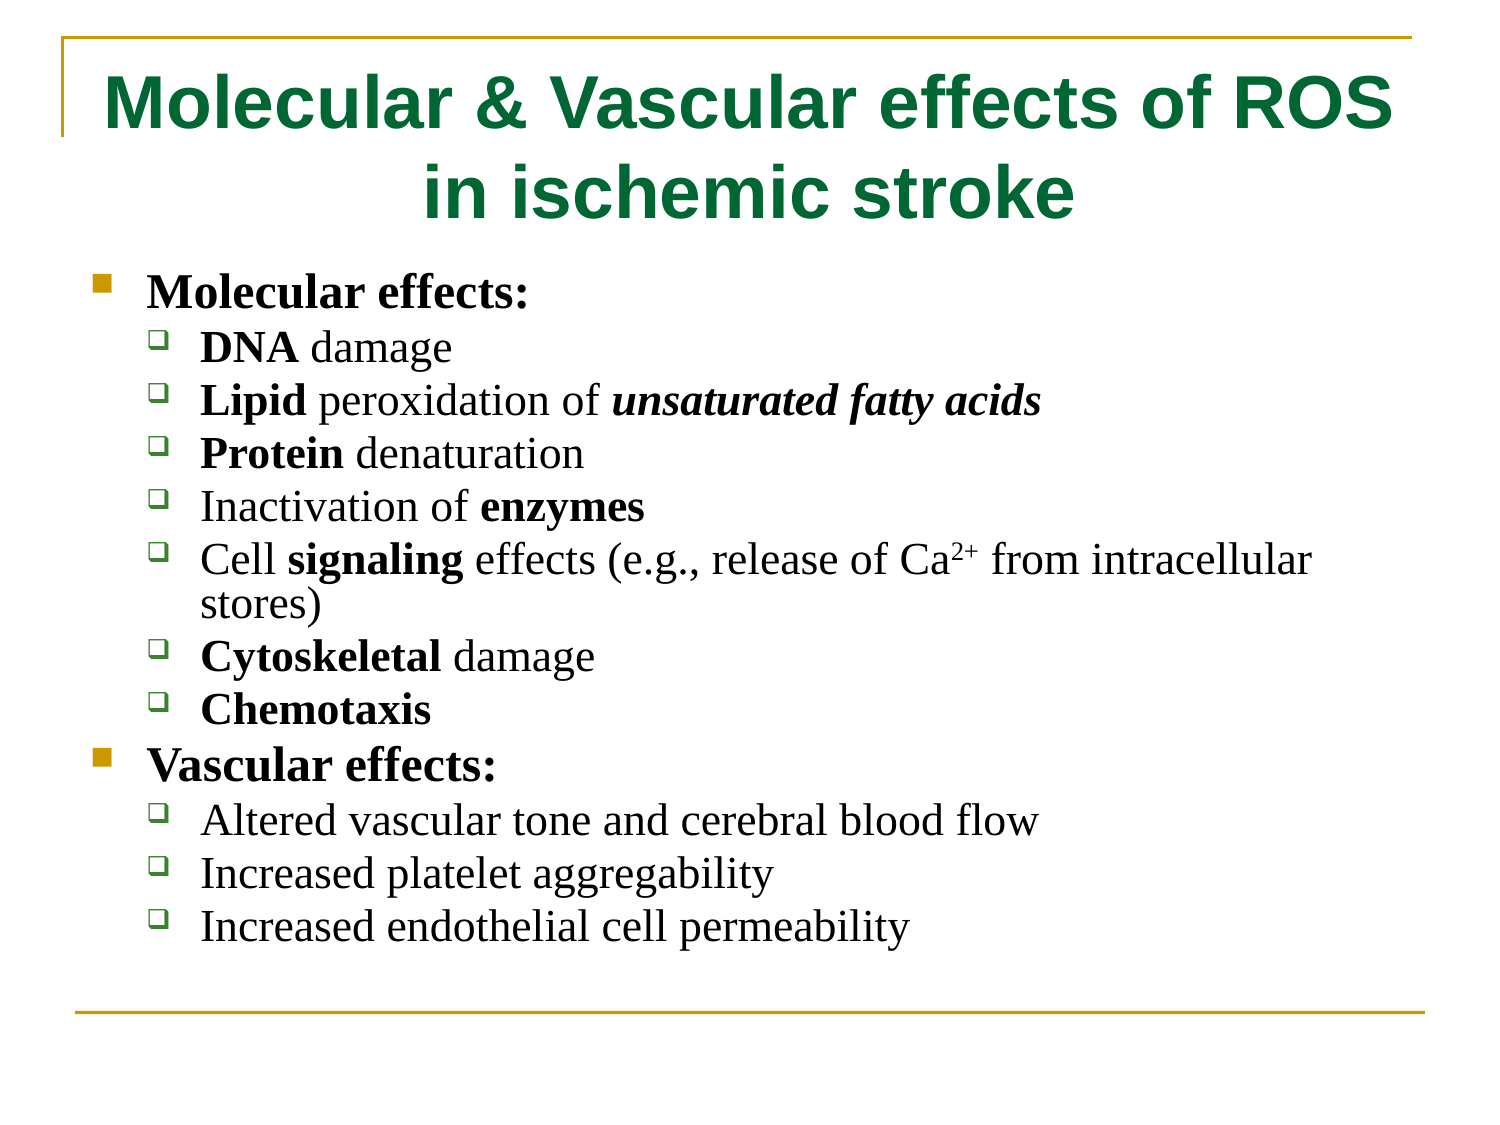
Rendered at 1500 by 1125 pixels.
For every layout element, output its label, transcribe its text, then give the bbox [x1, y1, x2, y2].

title Molecular & Vascular effects of ROS in ischemic stroke [75, 45, 1425, 233]
list Molecular effects: DNA damage Lipid peroxidation of unsaturated fatty acids Protein denaturation Inactivation of enzymes Cell signaling effects (e.g., release of Ca2+ from intracellular stores) Cytoskeletal damage Chemotaxis Vascular effects: Altered vascular tone and cerebral blood flow Increased platelet aggregability Increased endothelial cell permeability [75, 262, 1425, 1006]
